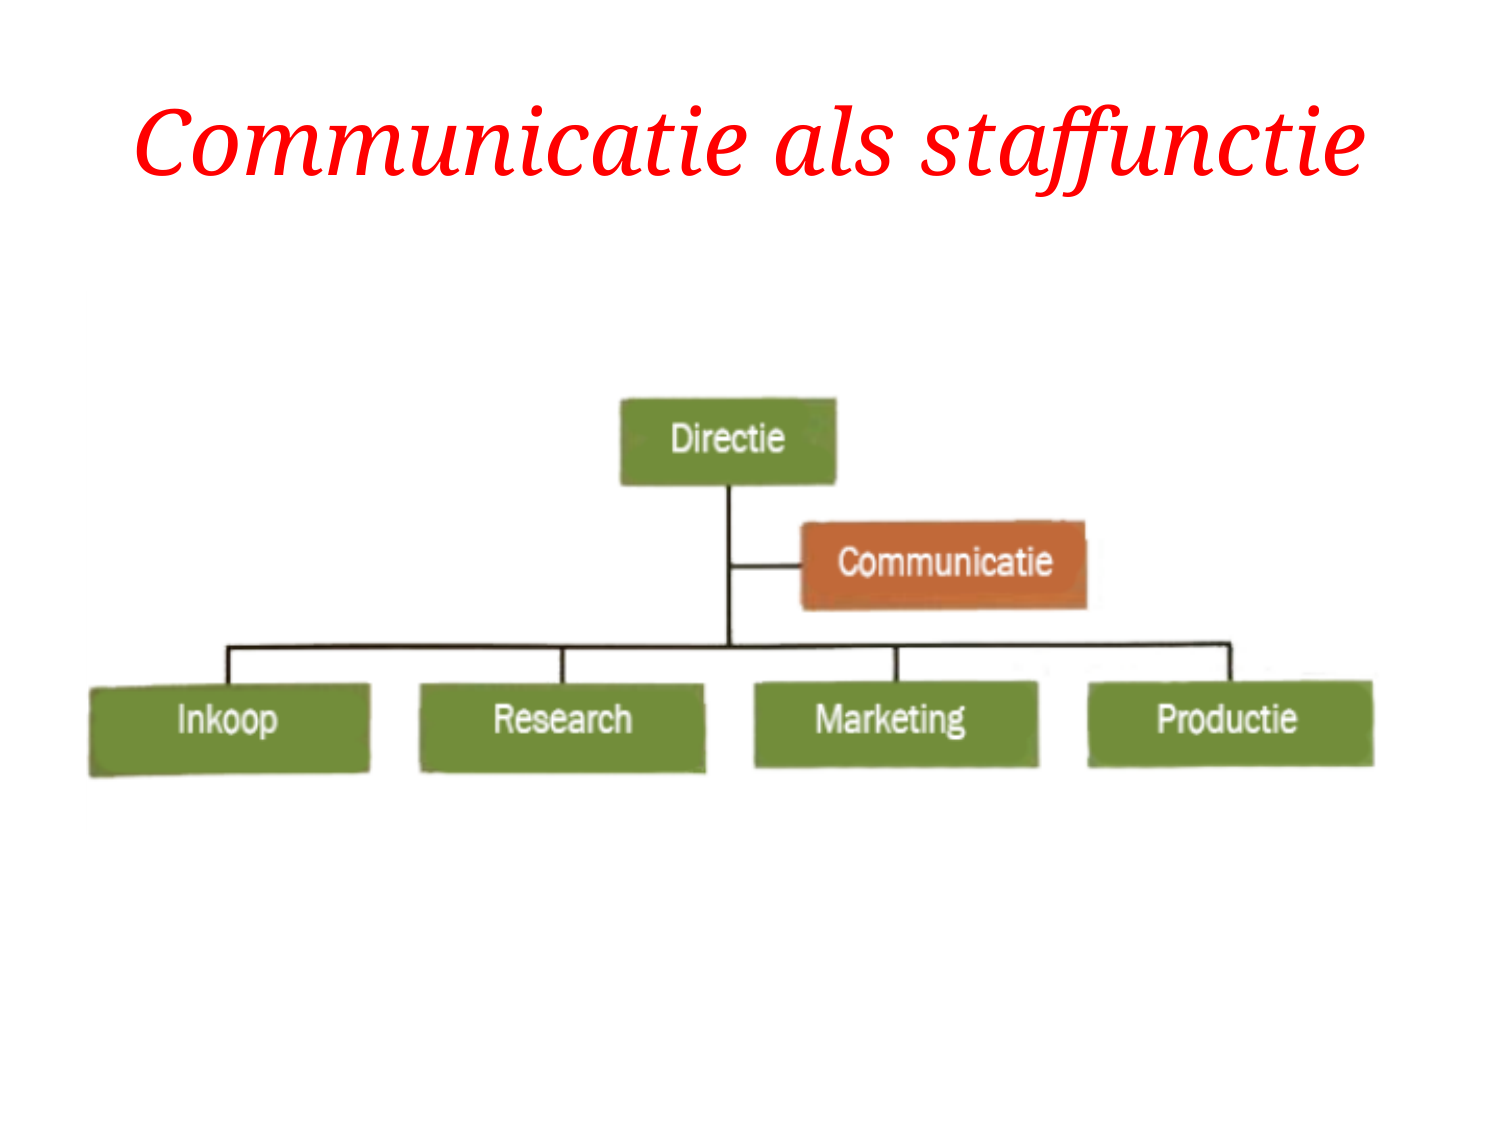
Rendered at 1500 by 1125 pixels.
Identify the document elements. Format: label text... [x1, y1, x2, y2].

title Communicatie als staffunctie [75, 45, 1425, 233]
picture [85, 291, 1413, 834]
